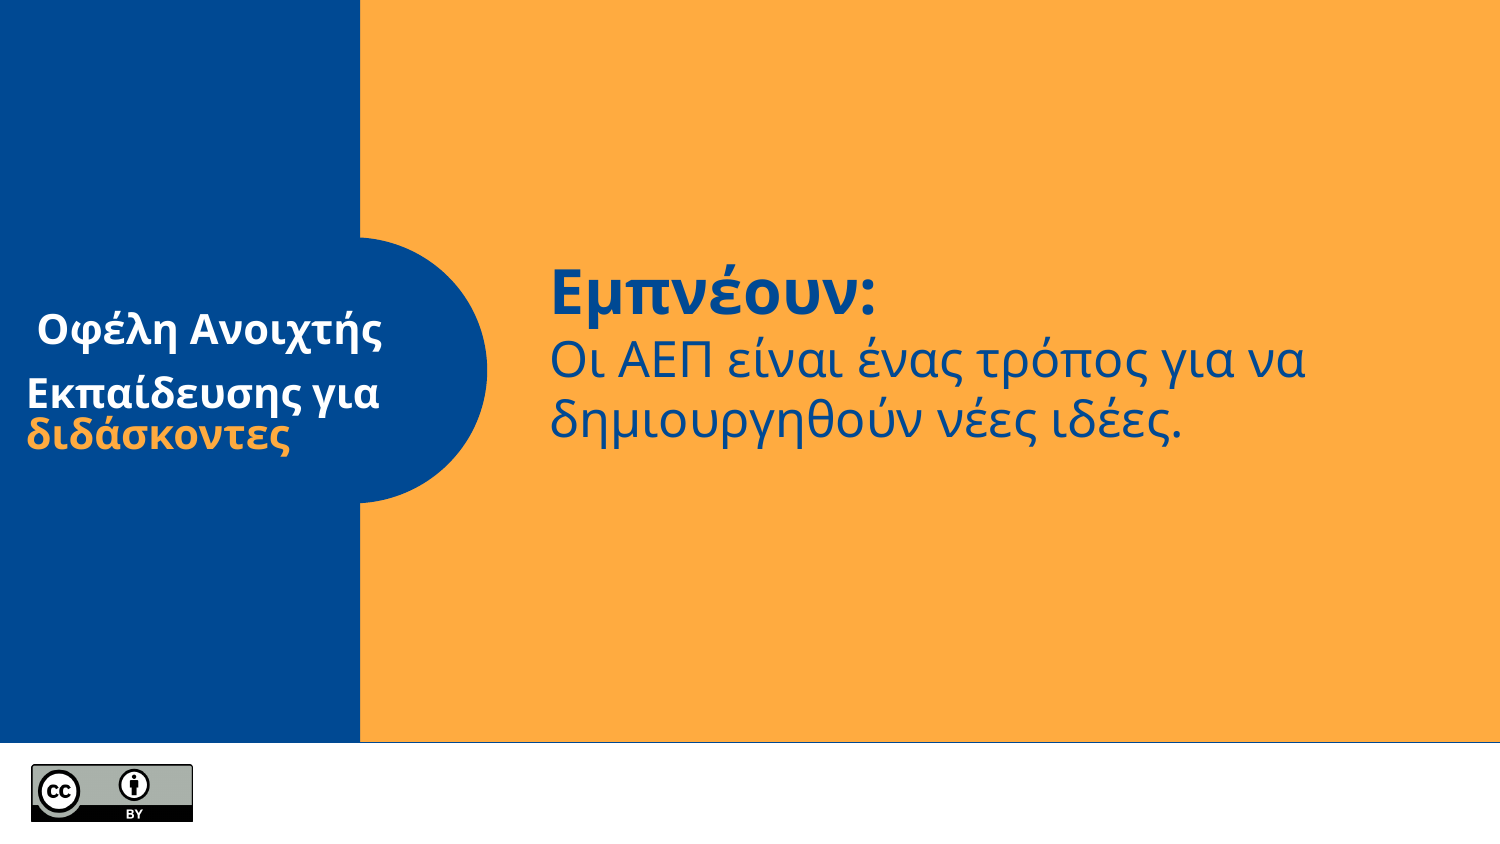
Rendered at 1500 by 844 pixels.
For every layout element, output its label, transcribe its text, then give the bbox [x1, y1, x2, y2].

picture [31, 764, 193, 822]
text_box Οφέλη Ανοιχτής Εκπαίδευσης για διδάσκοντες [10, 274, 488, 473]
text_box [259, 237, 446, 274]
text_box [0, 750, 1500, 844]
text_box [0, 0, 361, 742]
text_box Εμπνέουν: Οι ΑΕΠ είναι ένας τρόπος για να δημιουργηθούν νέες ιδέες. [534, 237, 1430, 594]
text_box [266, 473, 439, 504]
